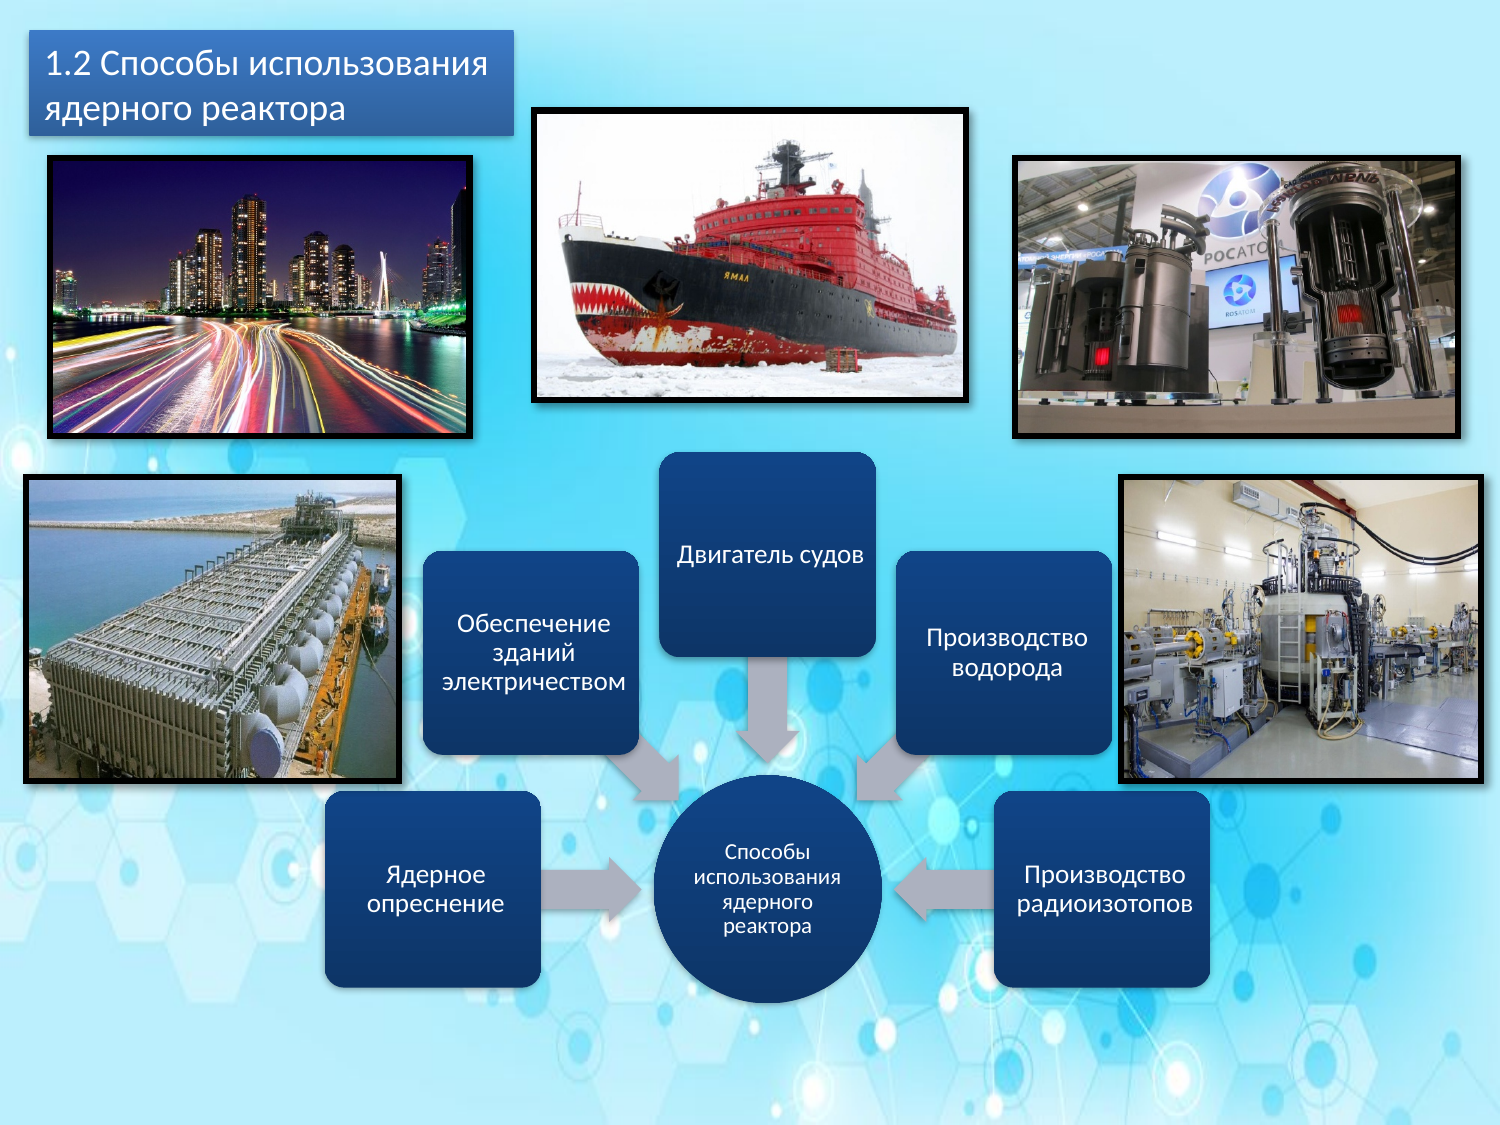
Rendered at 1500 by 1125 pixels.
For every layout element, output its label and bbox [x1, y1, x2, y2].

text_box [324, 361, 1211, 1095]
picture [0, 0, 1500, 1125]
